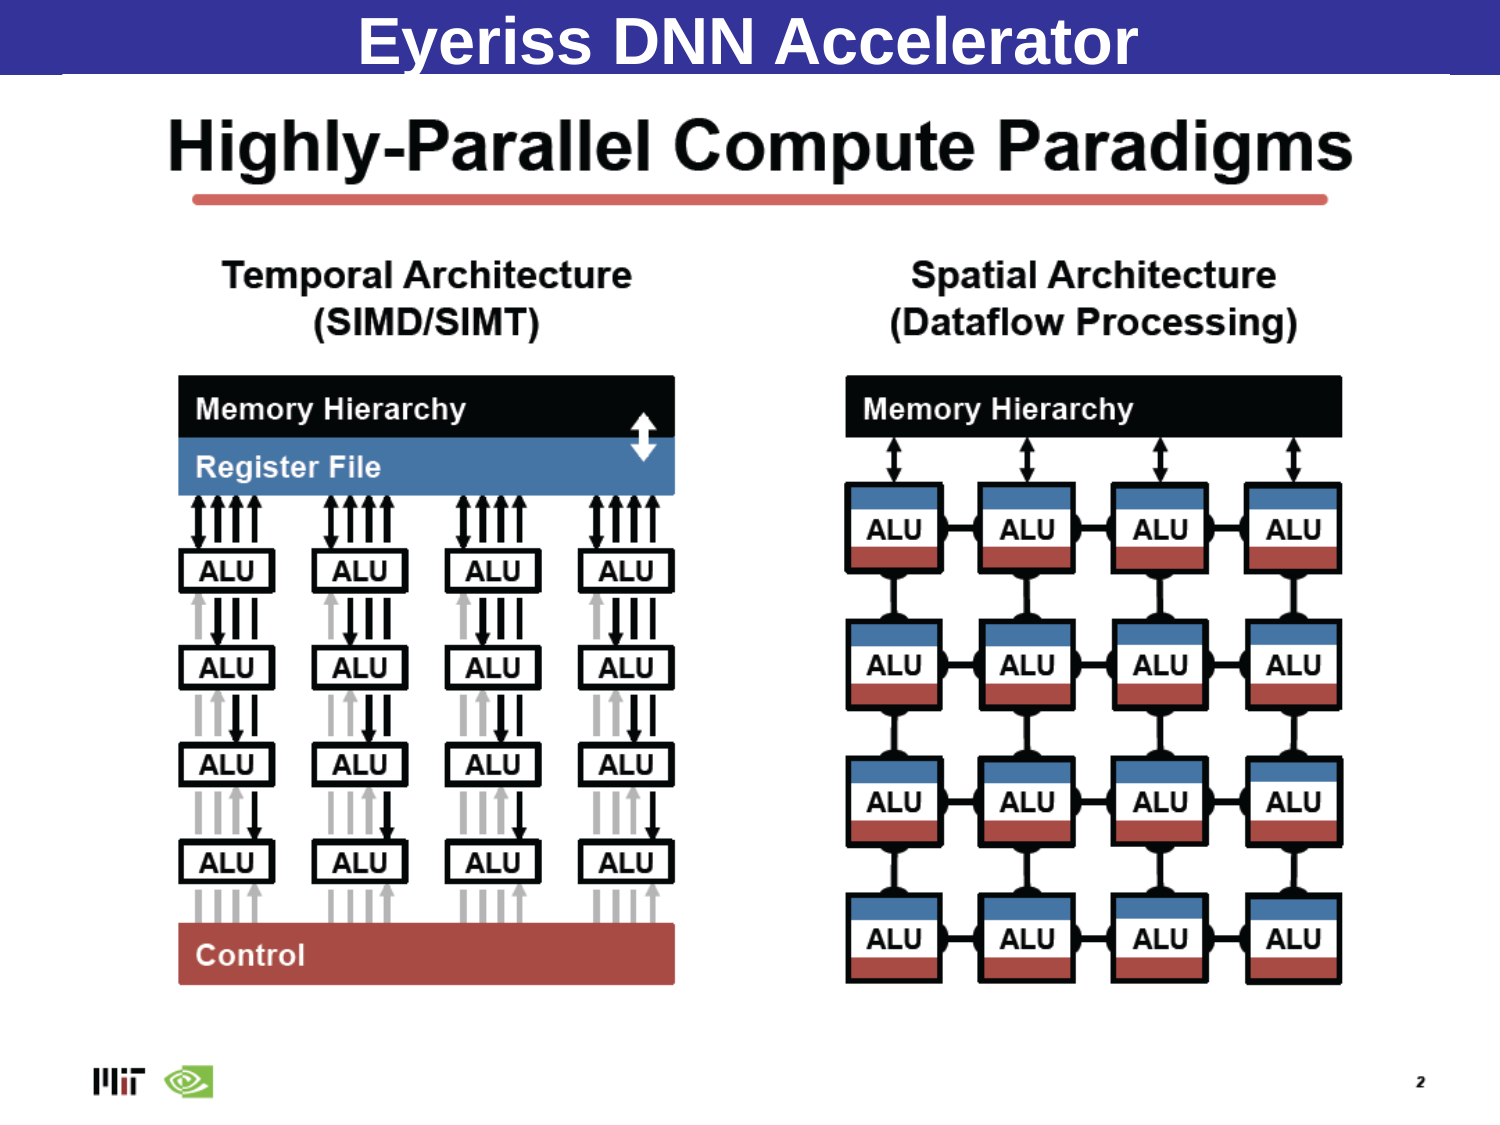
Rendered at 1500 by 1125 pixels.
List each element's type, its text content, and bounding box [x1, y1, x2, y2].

picture [62, 74, 1451, 1116]
title Eyeriss DNN Accelerator [0, 0, 1500, 75]
